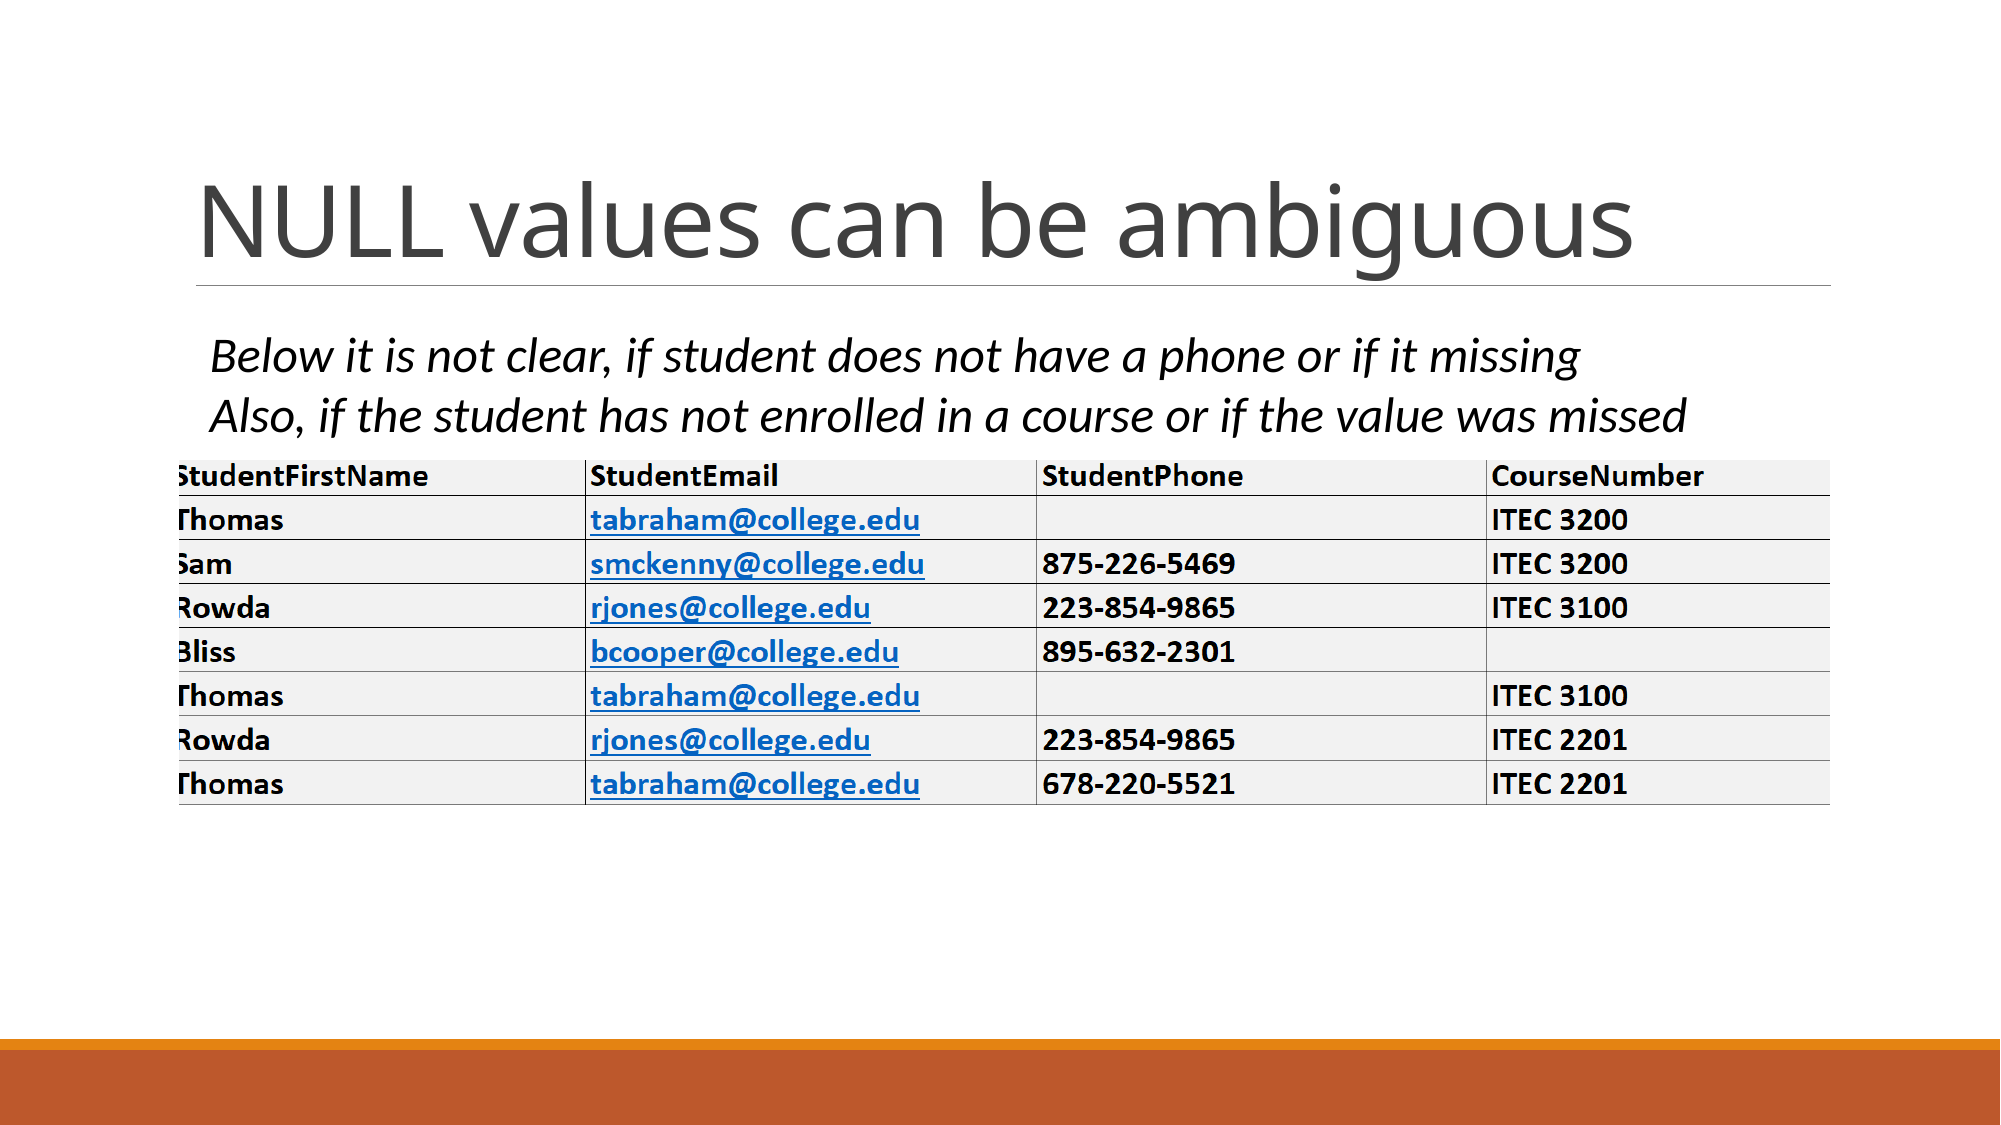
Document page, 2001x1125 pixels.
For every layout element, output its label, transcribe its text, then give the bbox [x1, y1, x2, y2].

title NULL values can be ambiguous [180, 47, 1830, 285]
text_box Below it is not clear, if student does not have a phone or if it missing Also, if the student has not enrolled in a course or if the value was missed [195, 314, 1786, 450]
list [179, 460, 1831, 806]
